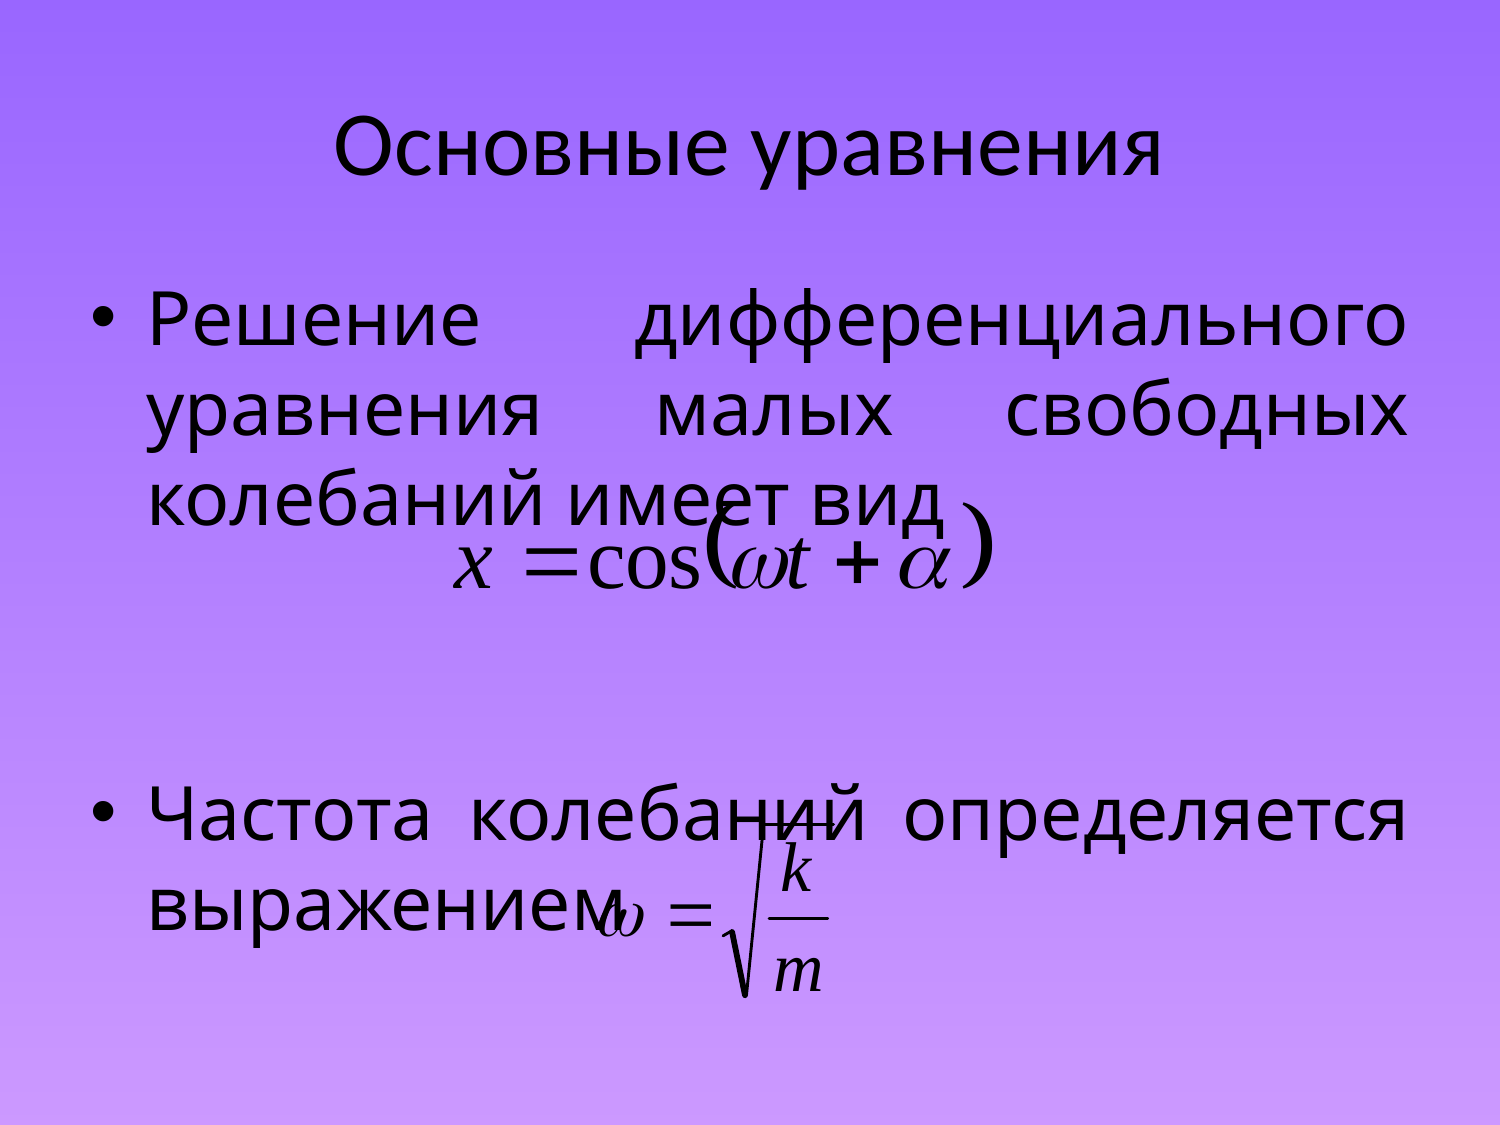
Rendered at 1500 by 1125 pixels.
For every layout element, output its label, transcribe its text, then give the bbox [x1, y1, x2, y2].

list Решение дифференциального уравнения малых свободных колебаний имеет вид Частота колебаний определяется выражением [75, 262, 1425, 1005]
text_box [437, 499, 998, 626]
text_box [587, 806, 851, 1013]
title Основные уравнения [75, 45, 1425, 233]
